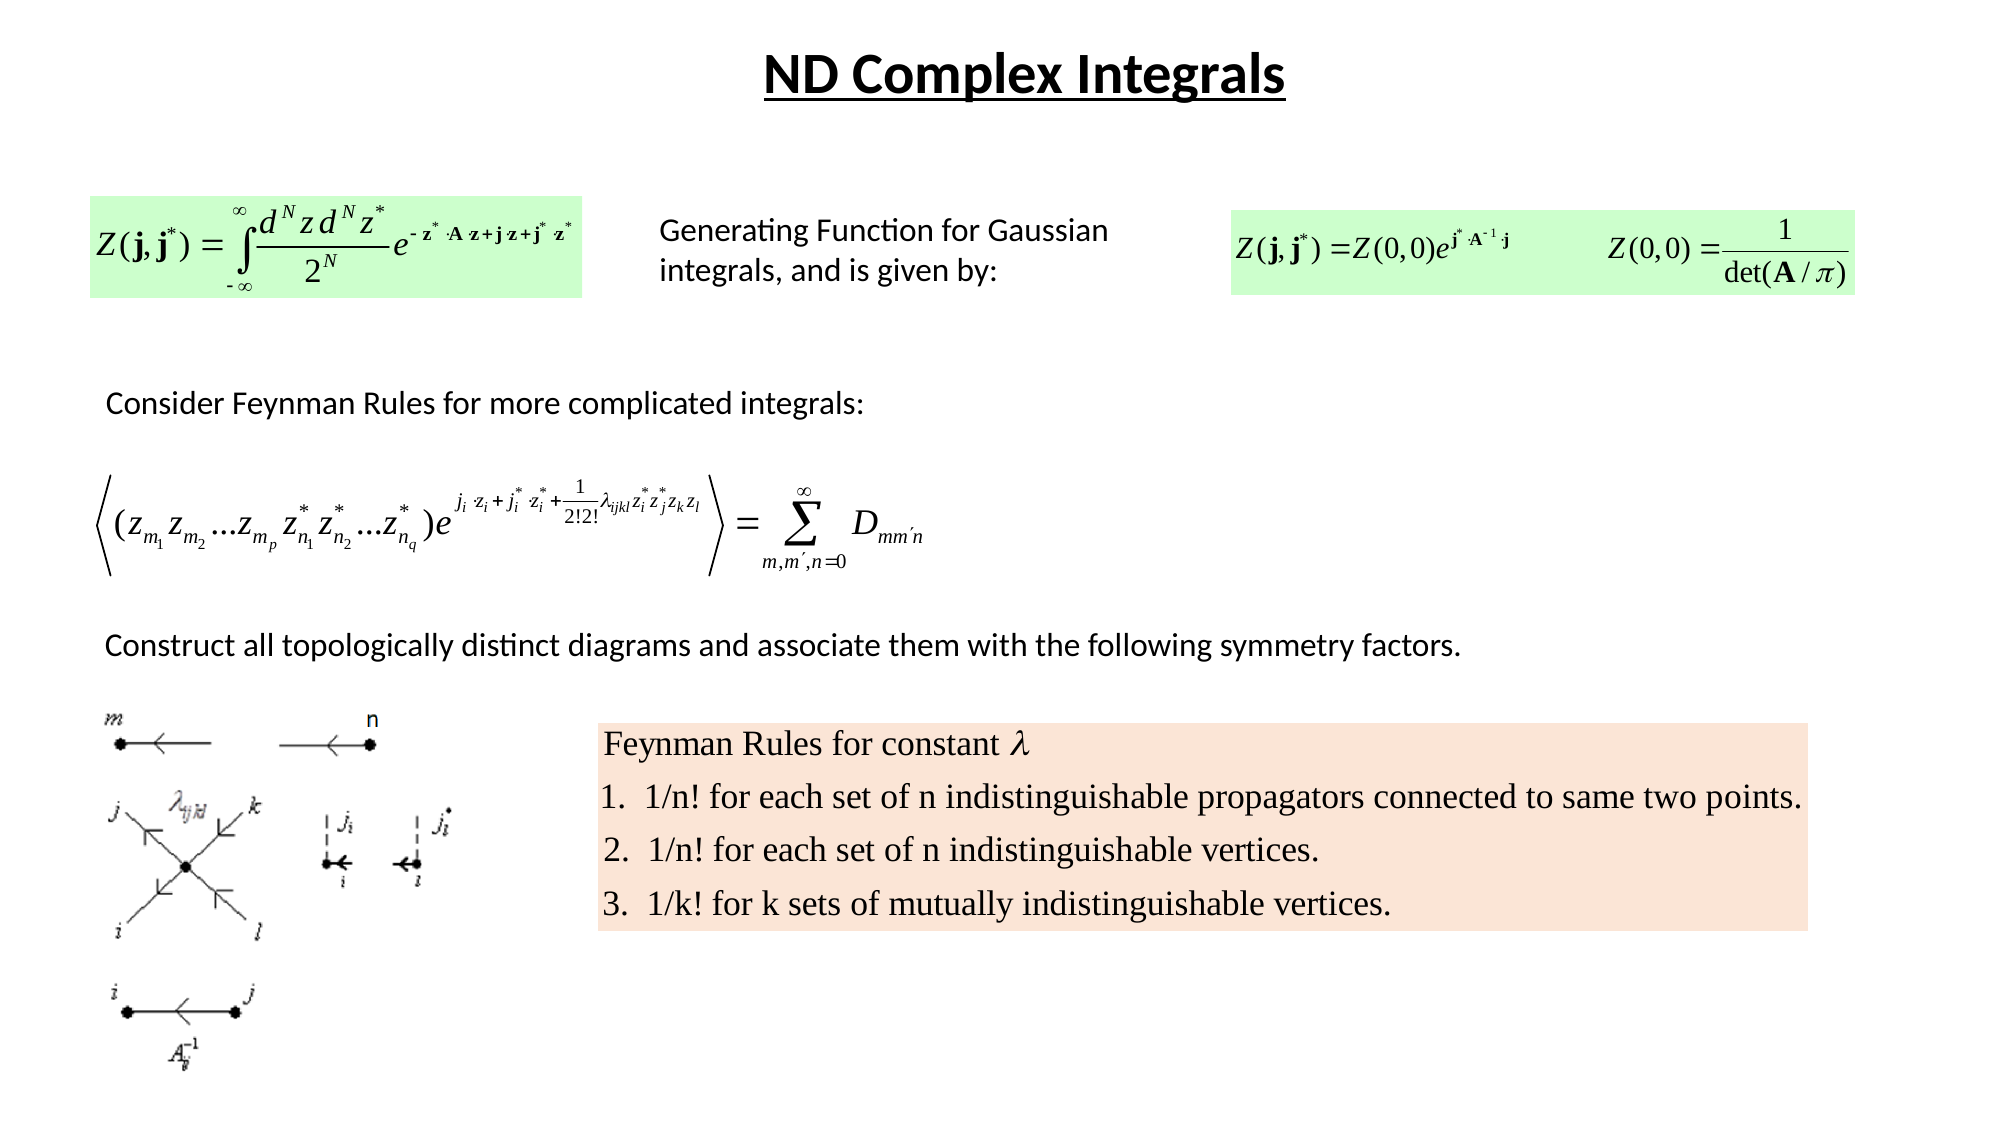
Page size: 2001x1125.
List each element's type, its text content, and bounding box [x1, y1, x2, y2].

text_box Generating Function for Gaussian integrals, and is given by: [644, 200, 1157, 296]
title ND Complex Integrals [630, 35, 1420, 115]
text_box Construct all topologically distinct diagrams and associate them with the following symmetry factors. [90, 615, 1513, 671]
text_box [1230, 210, 1855, 295]
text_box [597, 723, 1809, 931]
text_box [89, 468, 935, 583]
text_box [90, 195, 583, 298]
picture [89, 706, 466, 1074]
text_box Consider Feynman Rules for more complicated integrals: [91, 373, 923, 429]
